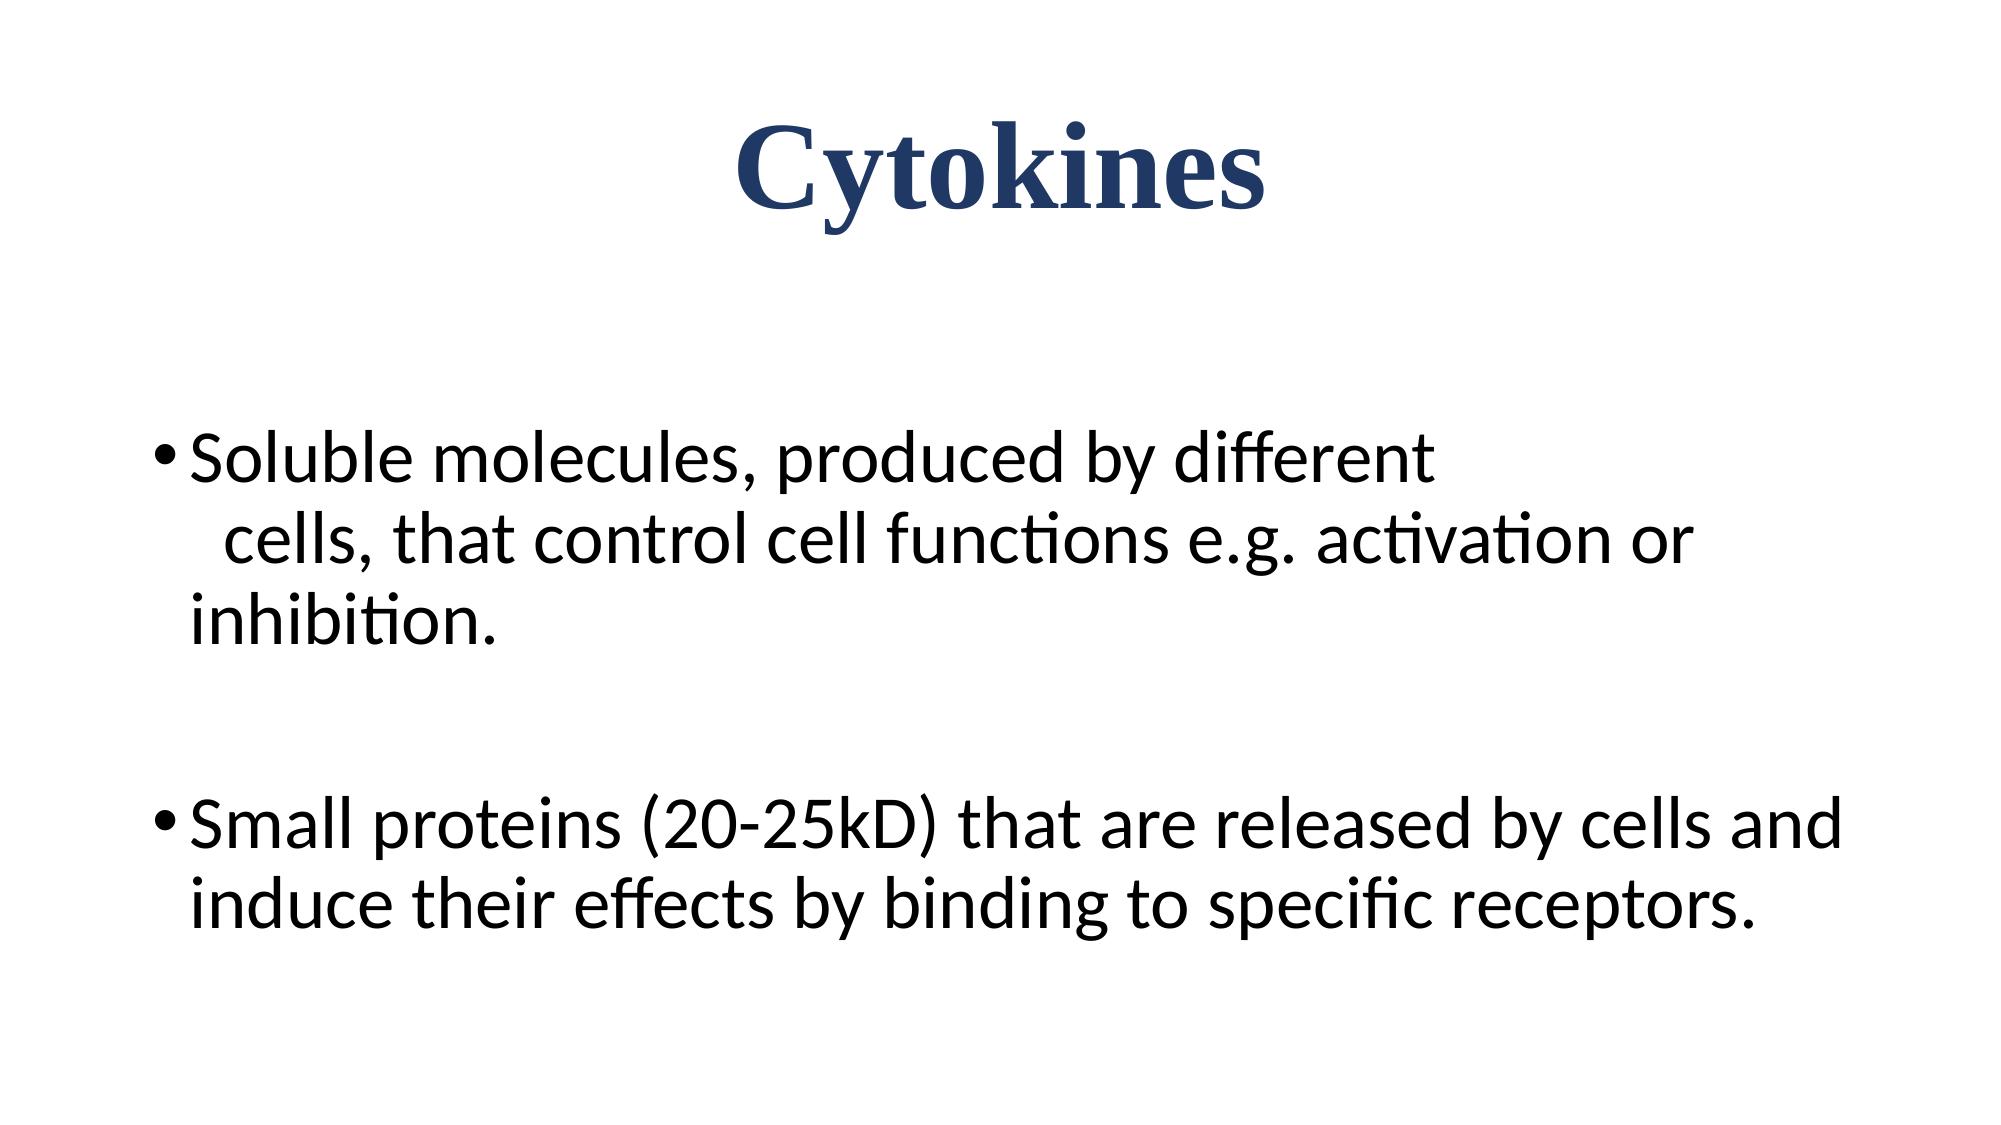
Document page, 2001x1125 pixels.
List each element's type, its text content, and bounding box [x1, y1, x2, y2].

title Cytokines [137, 59, 1863, 278]
list Soluble molecules, produced by different cells, that control cell functions e.g. activation or inhibition. Small proteins (20-25kD) that are released by cells and induce their effects by binding to specific receptors. [137, 299, 1863, 1014]
